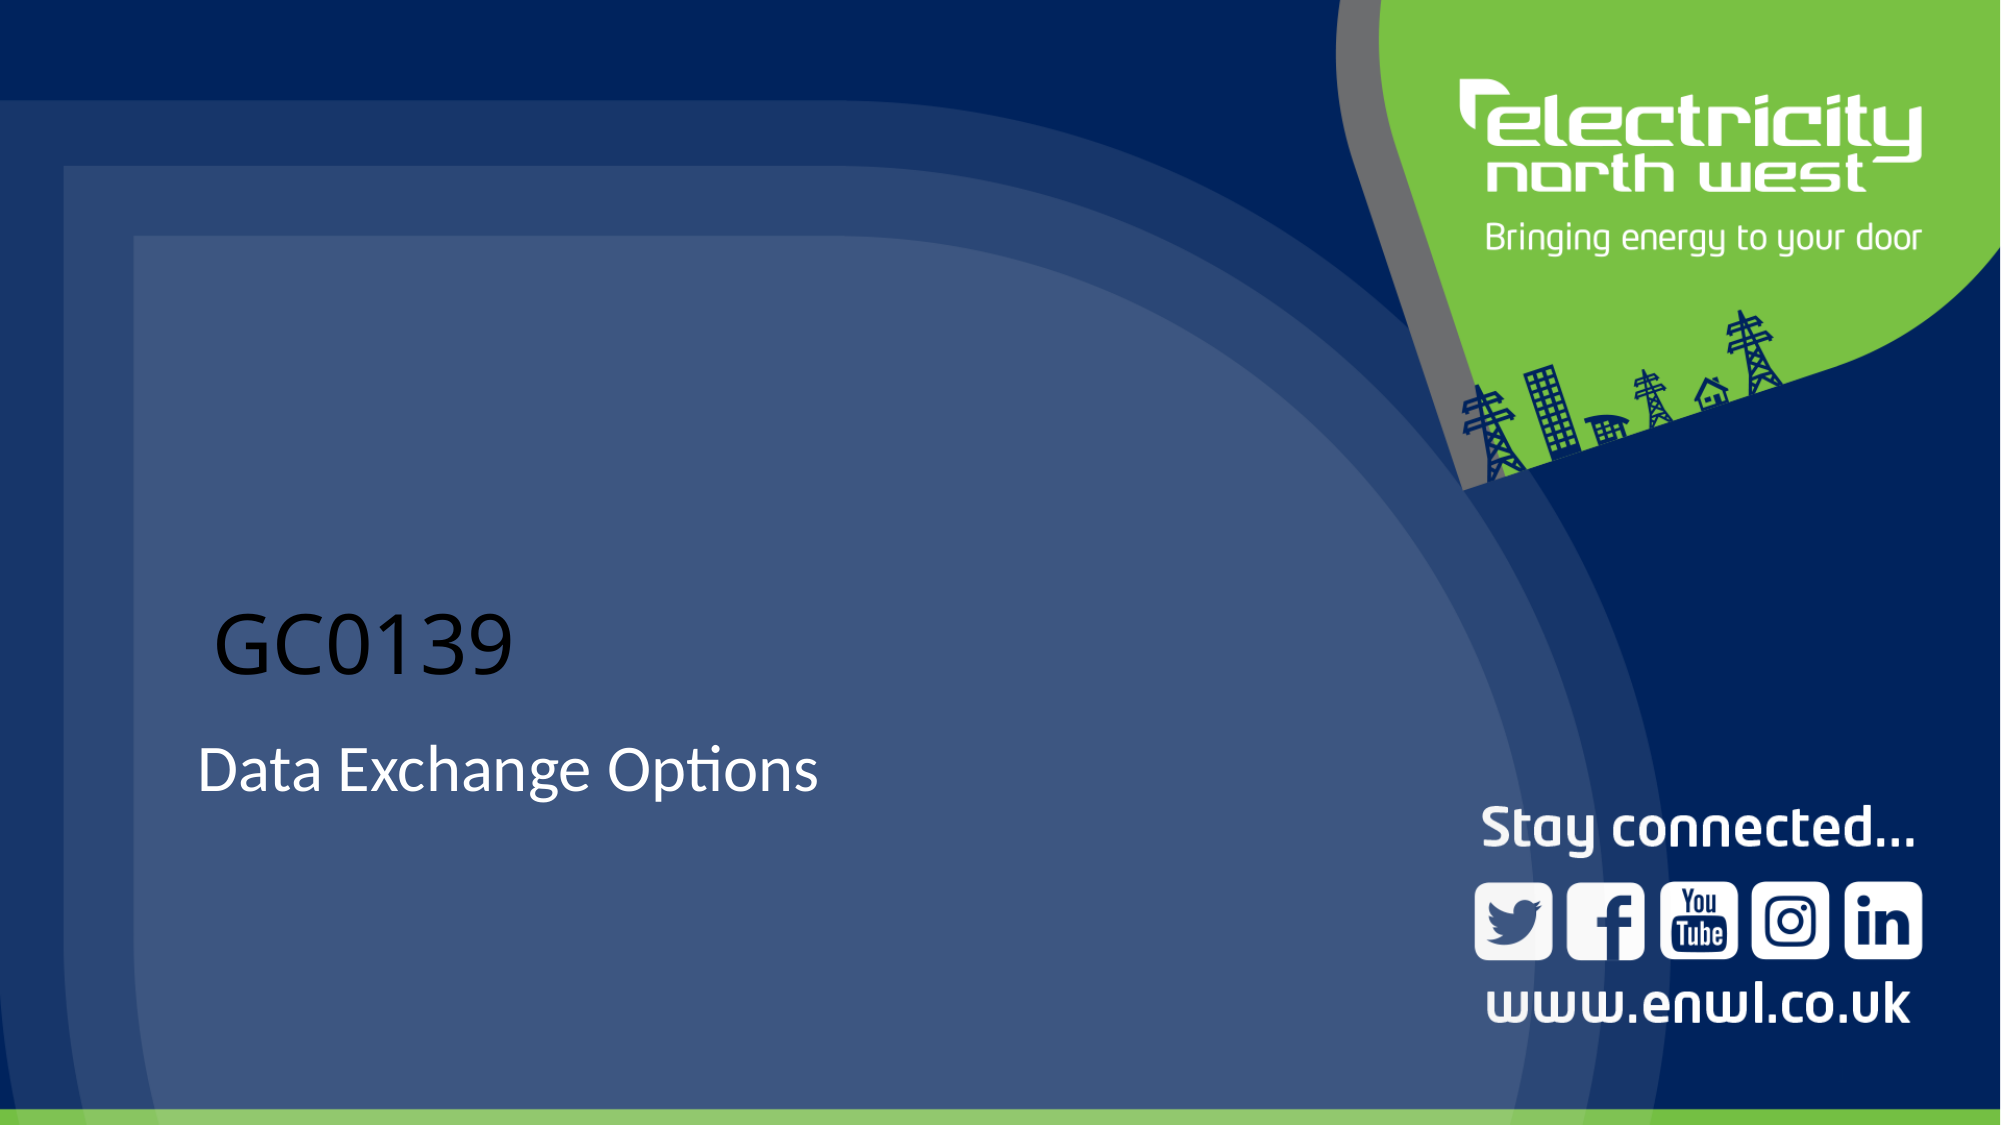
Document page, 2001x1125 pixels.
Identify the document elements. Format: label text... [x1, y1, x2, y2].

title GC0139 [197, 420, 1415, 701]
slide_number 1 [1412, 1042, 1863, 1103]
picture [0, 0, 2001, 1125]
list Data Exchange Options [197, 726, 1415, 940]
